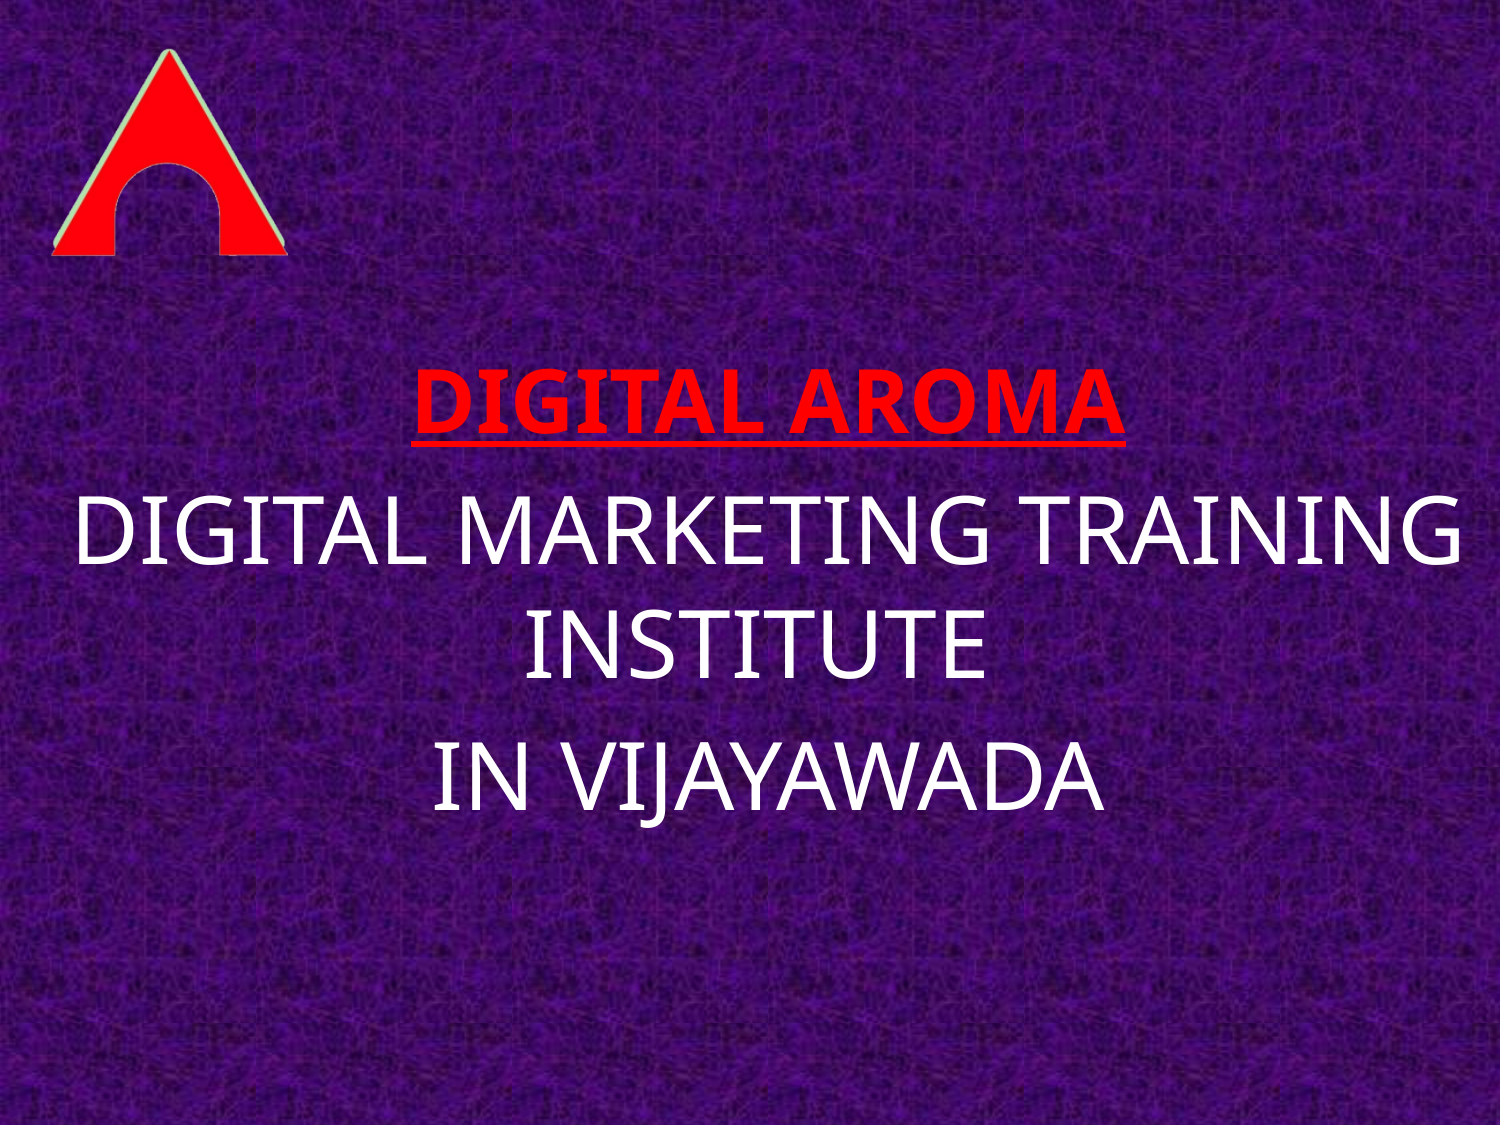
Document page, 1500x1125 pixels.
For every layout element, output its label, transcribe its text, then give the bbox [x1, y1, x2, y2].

subtitle DIGITAL AROMA DIGITAL MARKETING TRAINING INSTITUTE IN VIJAYAWADA [37, 337, 1500, 838]
picture [0, 0, 1500, 1125]
